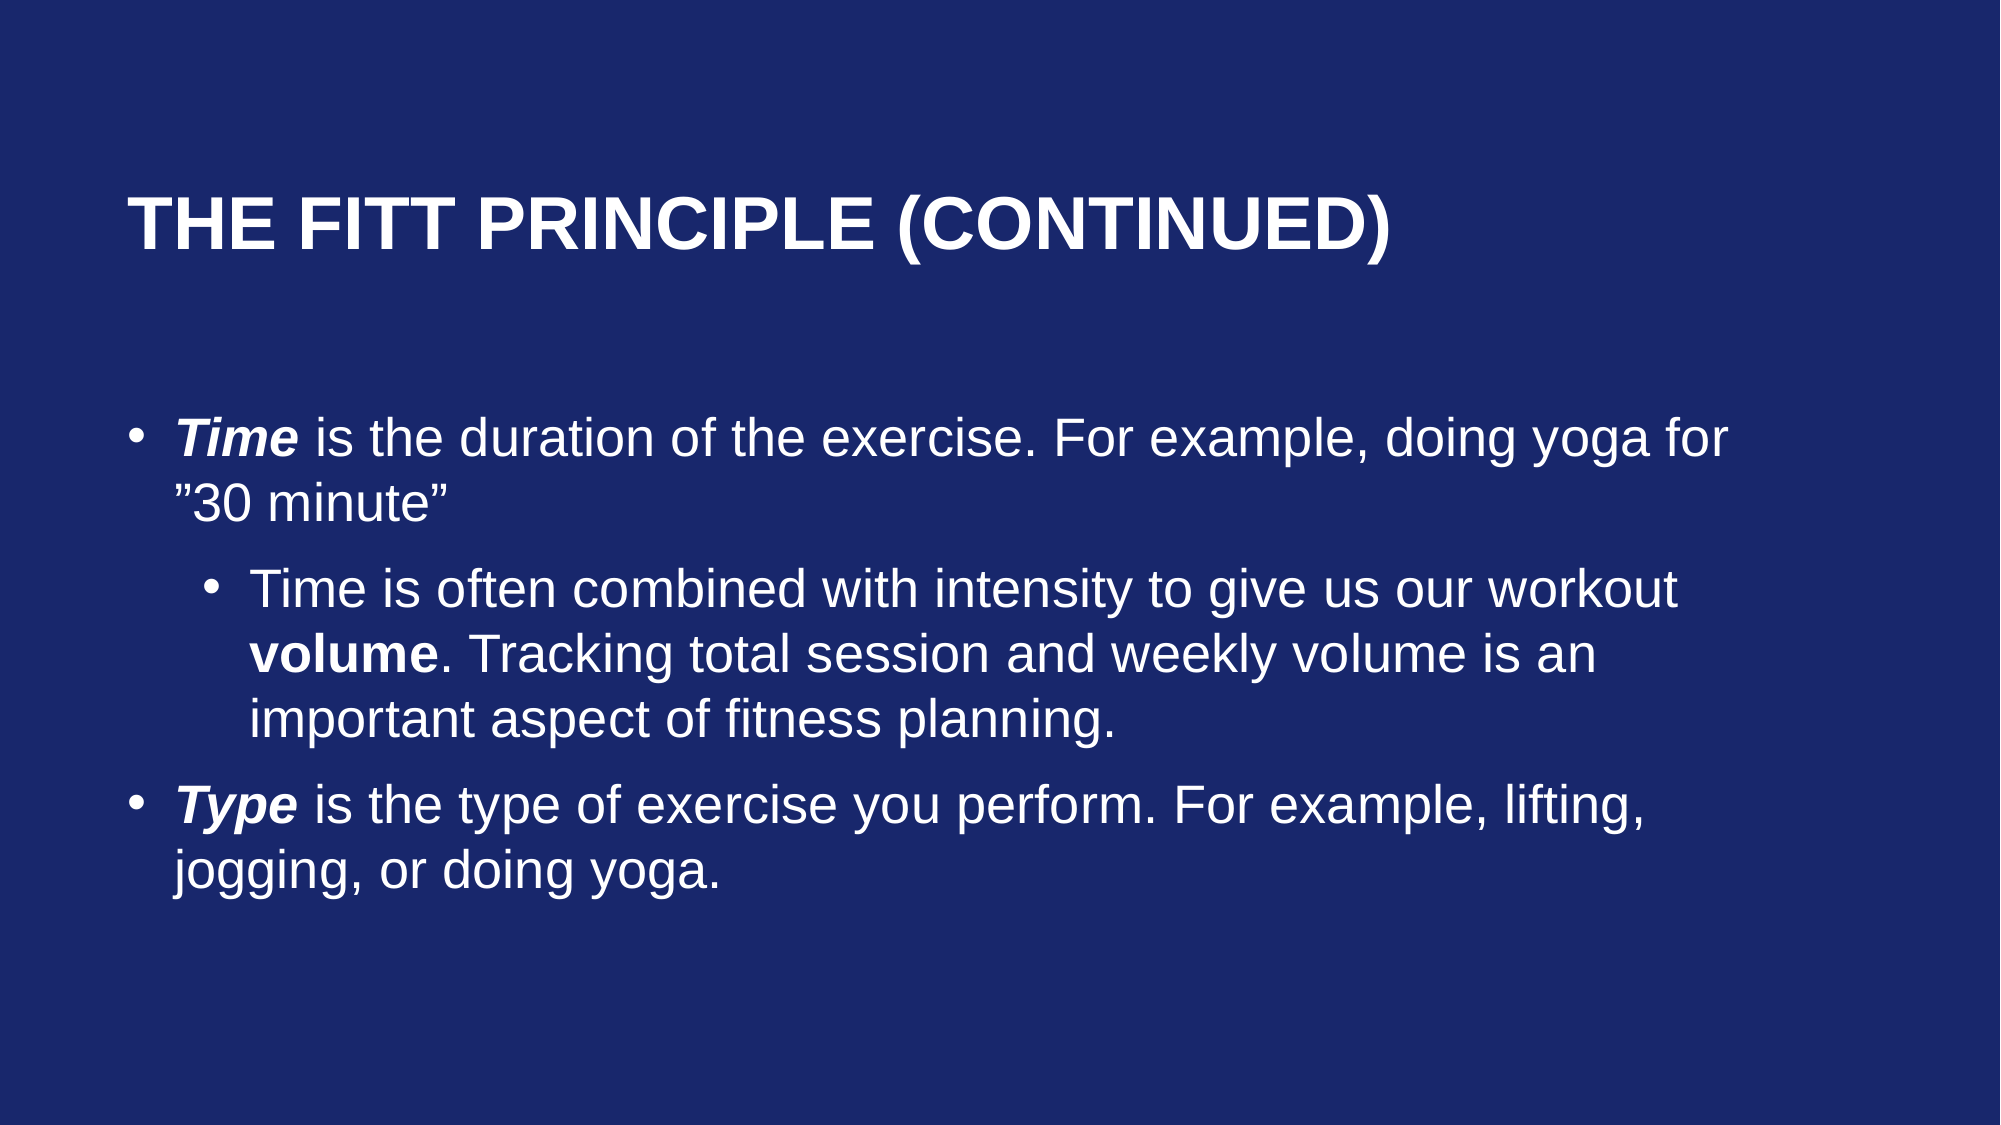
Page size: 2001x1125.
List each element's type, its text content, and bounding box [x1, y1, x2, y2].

title The FITT Principle (continued) [112, 99, 1775, 339]
list Time is the duration of the exercise. For example, doing yoga for ”30 minute” Time is often combined with intensity to give us our workout volume. Tracking total session and weekly volume is an important aspect of fitness planning. Type is the type of exercise you perform. For example, lifting, jogging, or doing yoga. [112, 351, 1775, 950]
